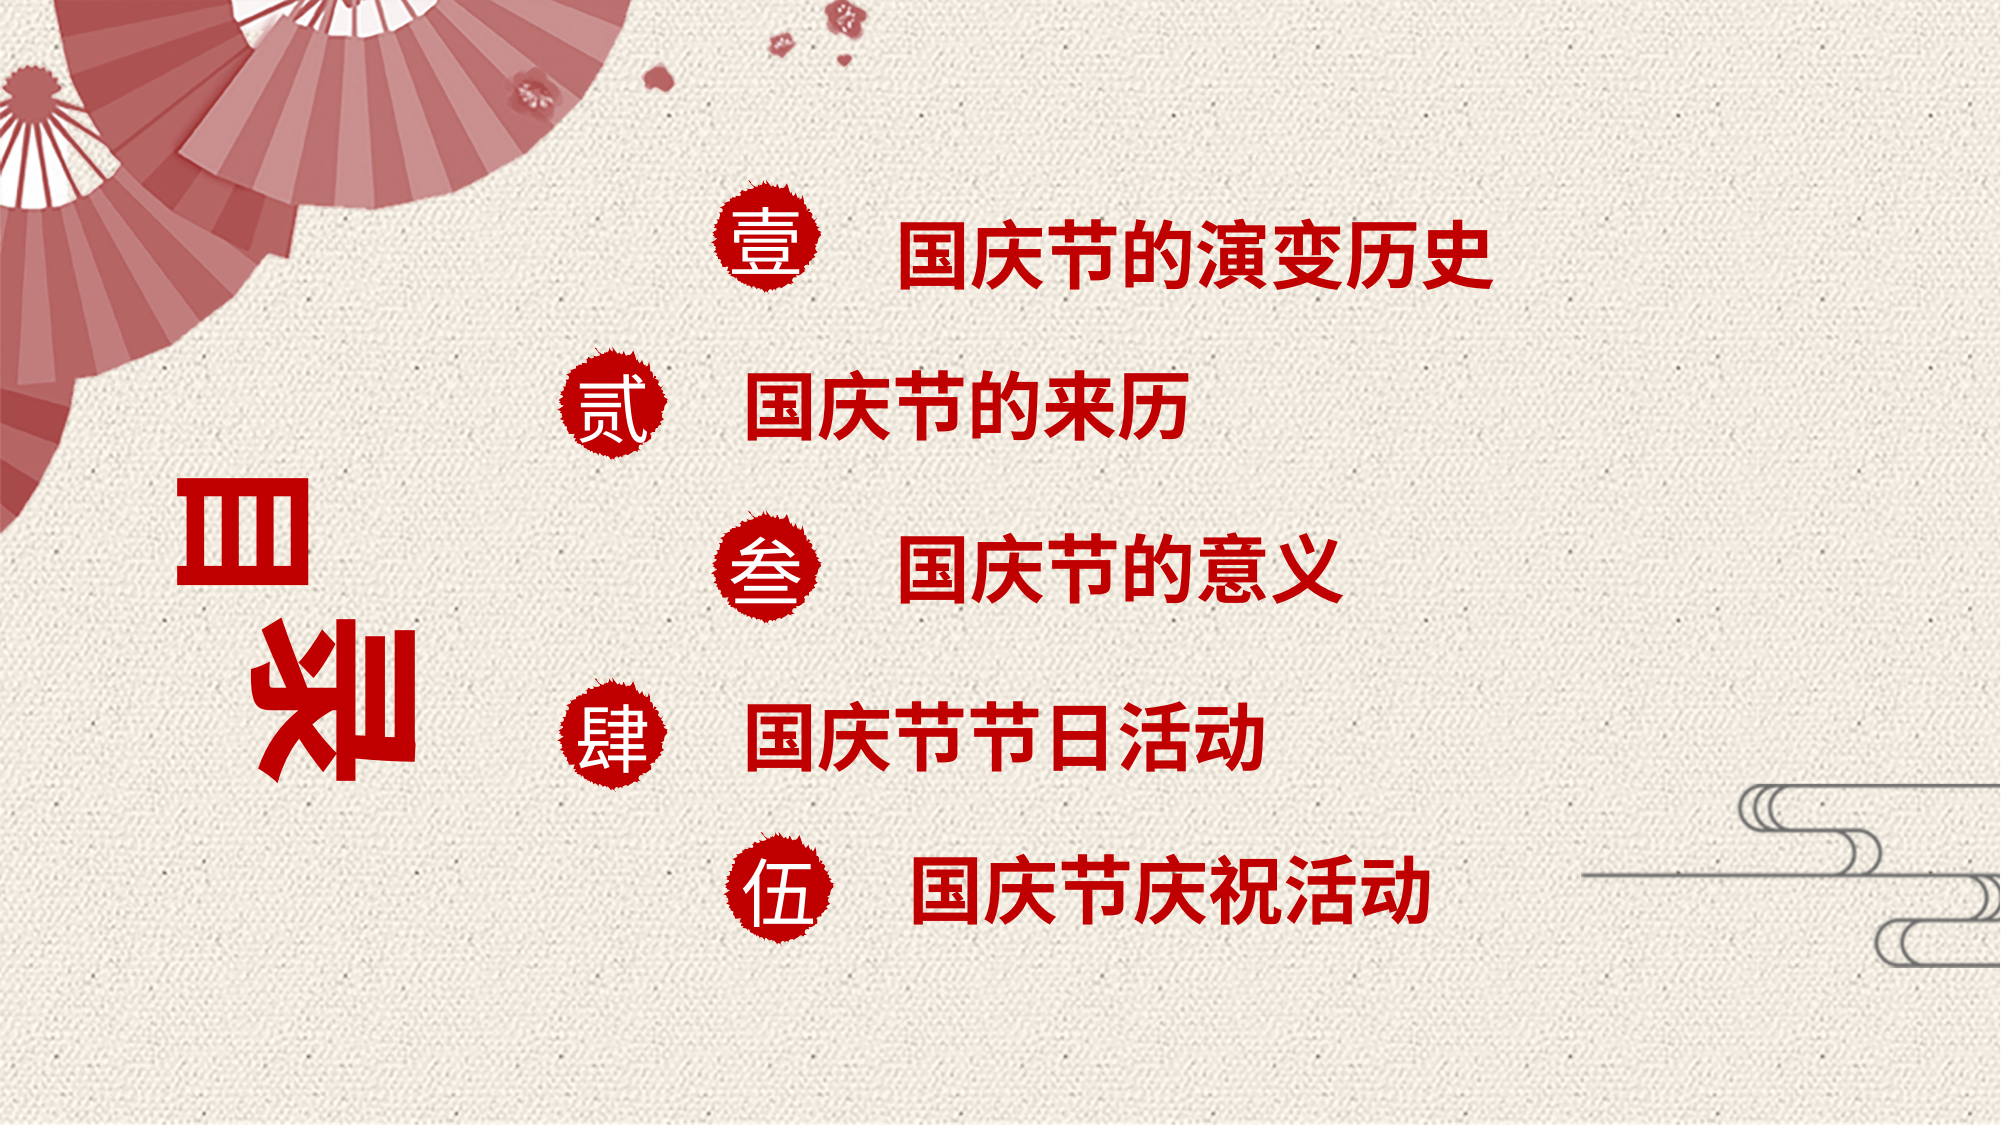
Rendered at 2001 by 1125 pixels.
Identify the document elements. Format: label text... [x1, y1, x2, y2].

text_box 国庆节庆祝活动 [893, 831, 1399, 946]
picture [0, 0, 2001, 1125]
text_box 国庆节的来历 [882, 347, 1439, 462]
text_box 录 [271, 669, 412, 721]
text_box 国庆节的演变历史 [882, 195, 1593, 311]
text_box 伍 [721, 830, 838, 947]
text_box 国庆节的意义 [882, 510, 1593, 625]
text_box 国庆节节日活动 [727, 677, 1399, 793]
text_box 肆 [554, 676, 672, 793]
